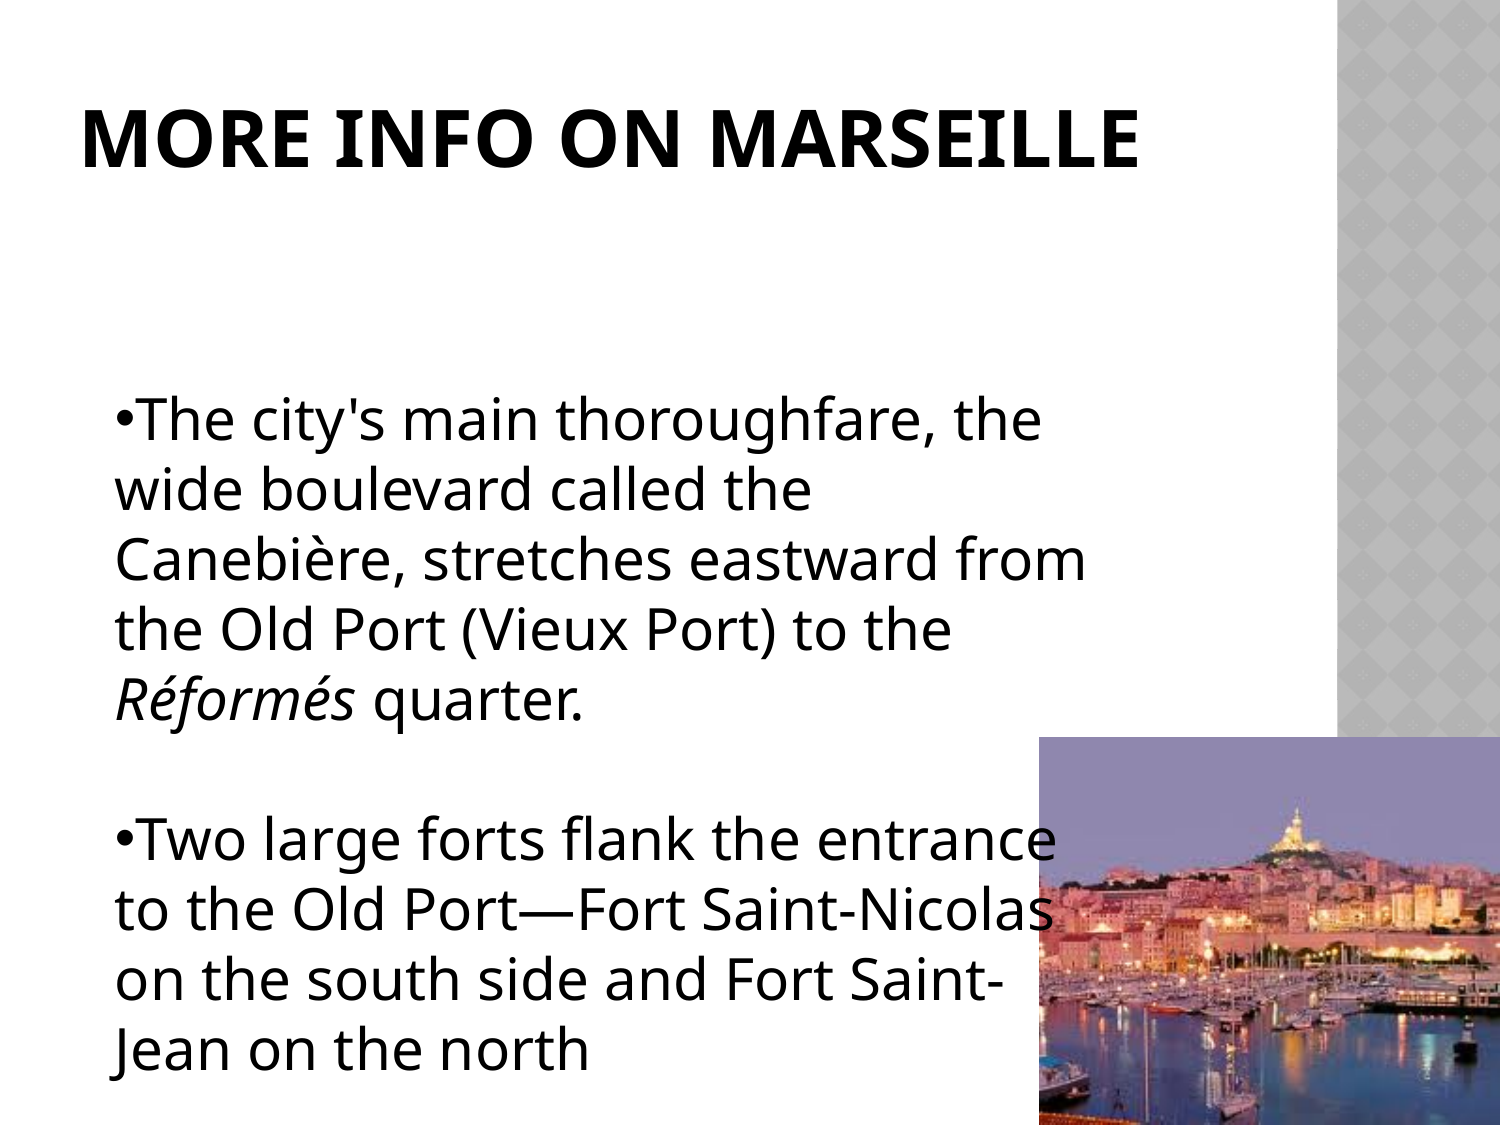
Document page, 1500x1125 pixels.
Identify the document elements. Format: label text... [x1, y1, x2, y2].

title More info on Marseille [50, 87, 1150, 263]
picture [1038, 736, 1500, 1125]
text_box The city's main thoroughfare, the wide boulevard called the Canebière, stretches eastward from the Old Port (Vieux Port) to the Réformés quarter. Two large forts flank the entrance to the Old Port—Fort Saint-Nicolas on the south side and Fort Saint-Jean on the north [99, 374, 1125, 1090]
